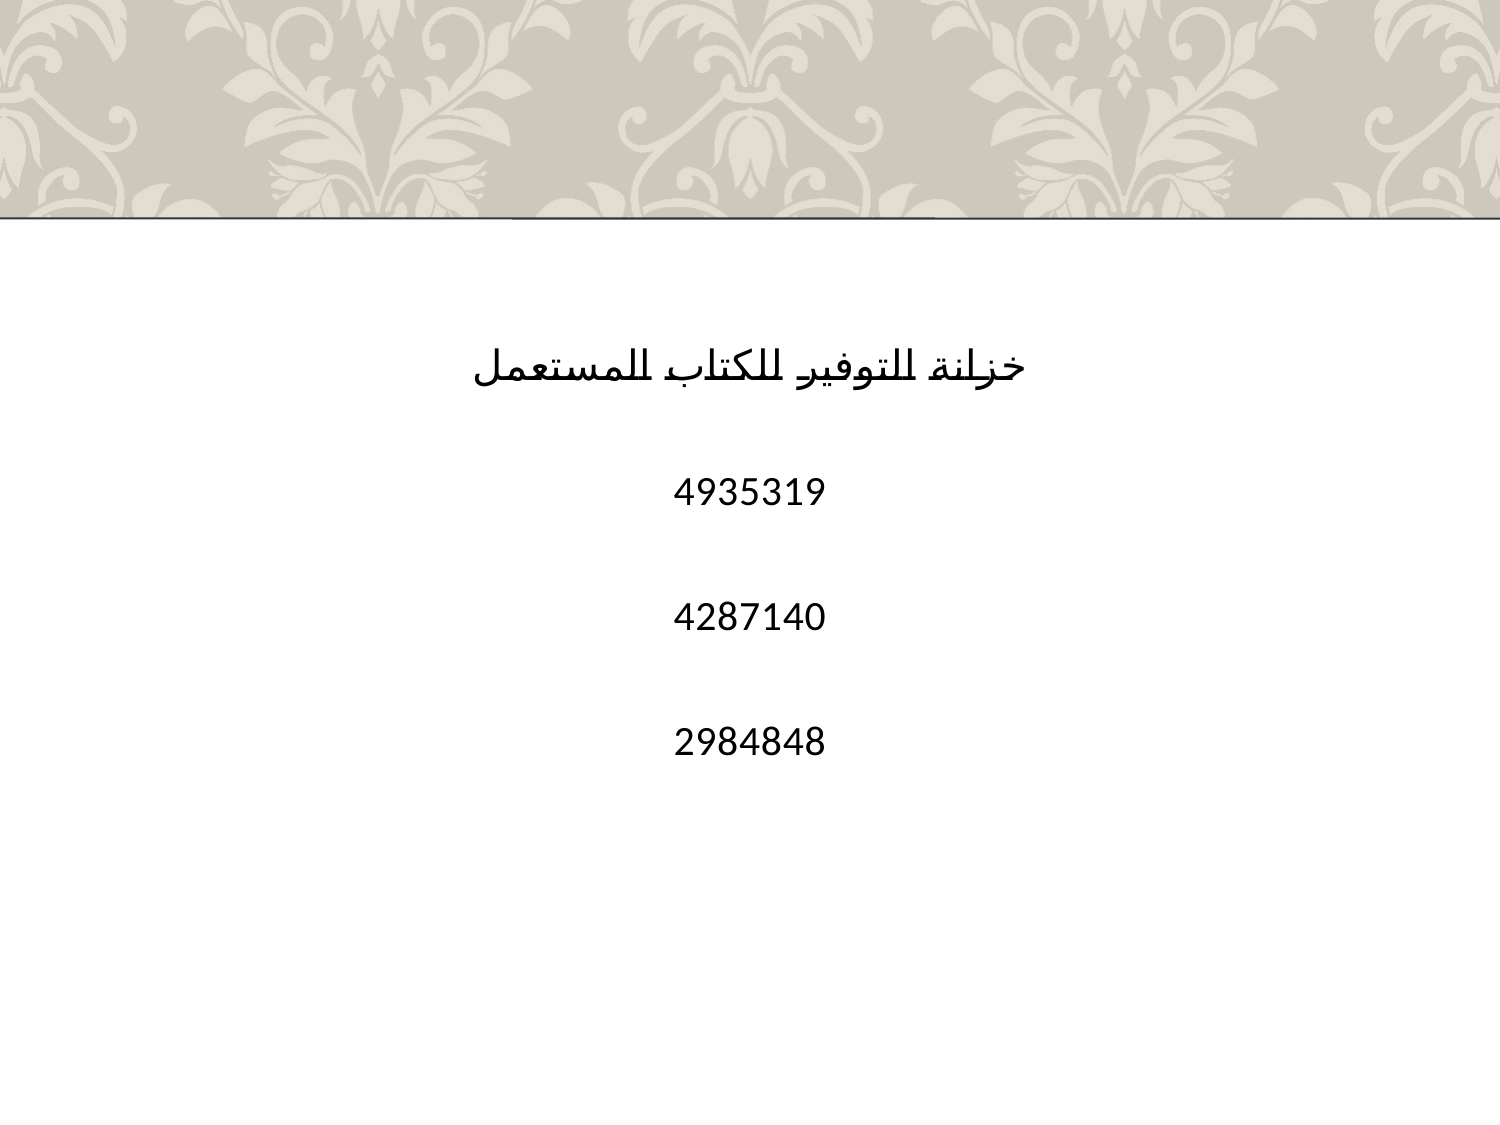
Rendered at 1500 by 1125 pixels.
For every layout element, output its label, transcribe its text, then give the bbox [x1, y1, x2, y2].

list خزانة التوفير للكتاب المستعمل 4935319 4287140 2984848 [75, 331, 1425, 1000]
